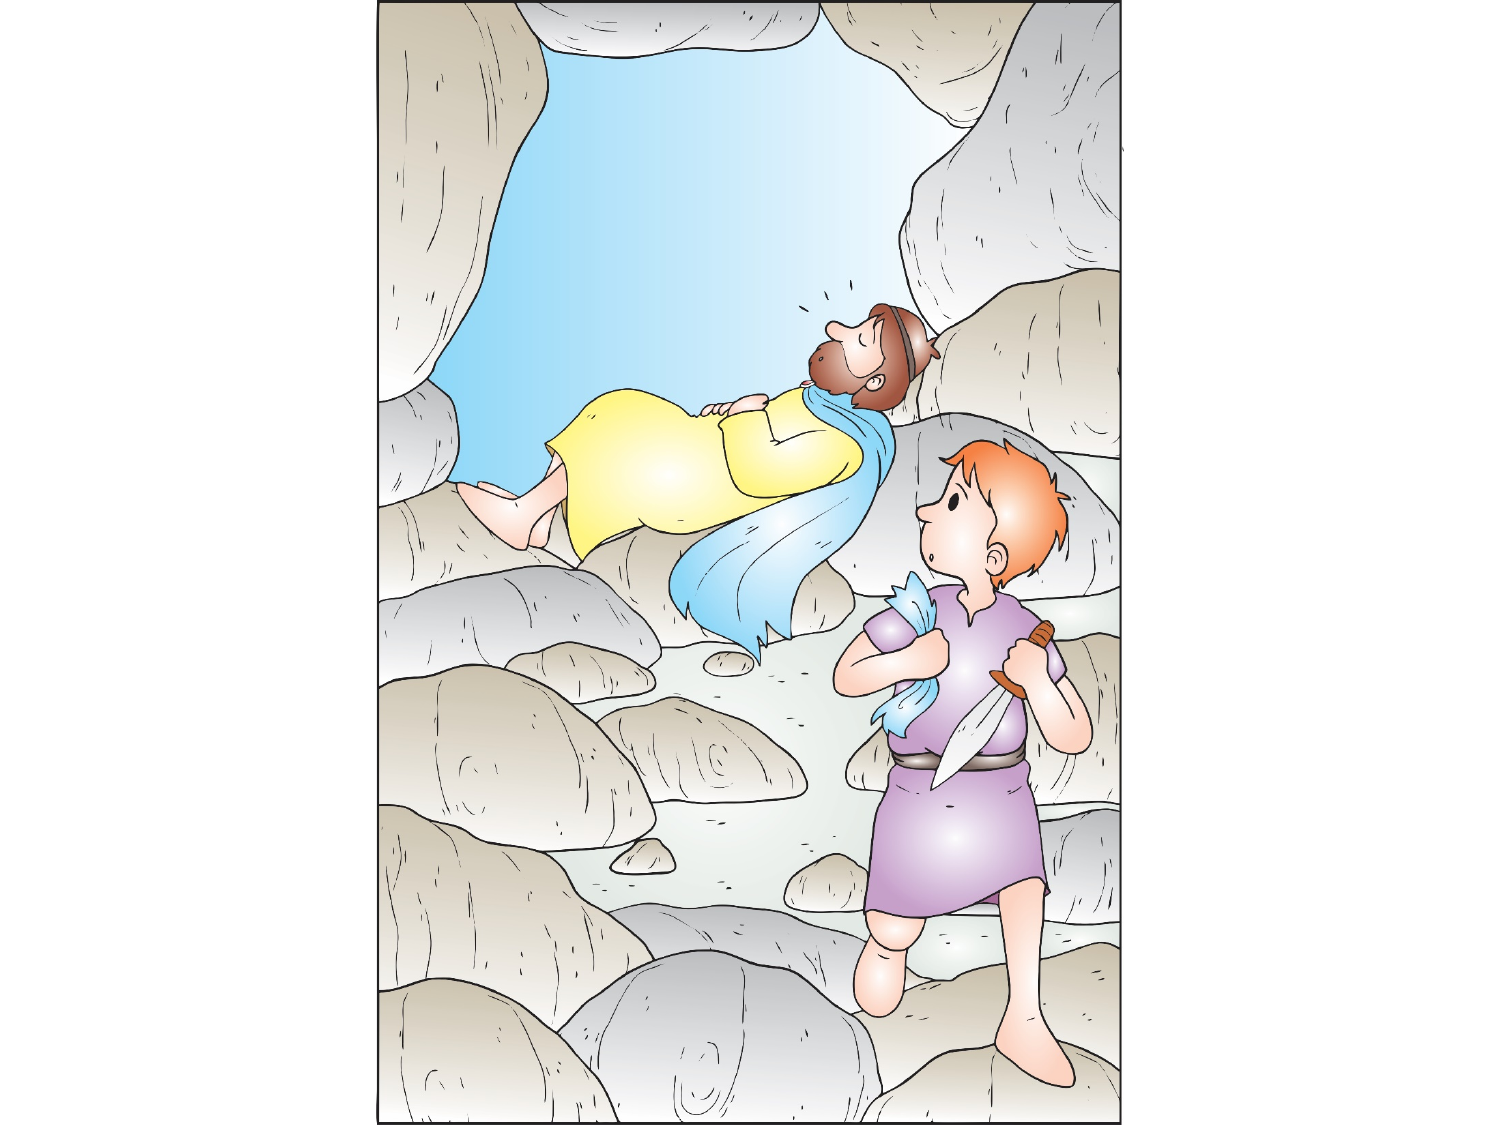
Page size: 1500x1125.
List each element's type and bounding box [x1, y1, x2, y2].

picture [376, 0, 1124, 1125]
